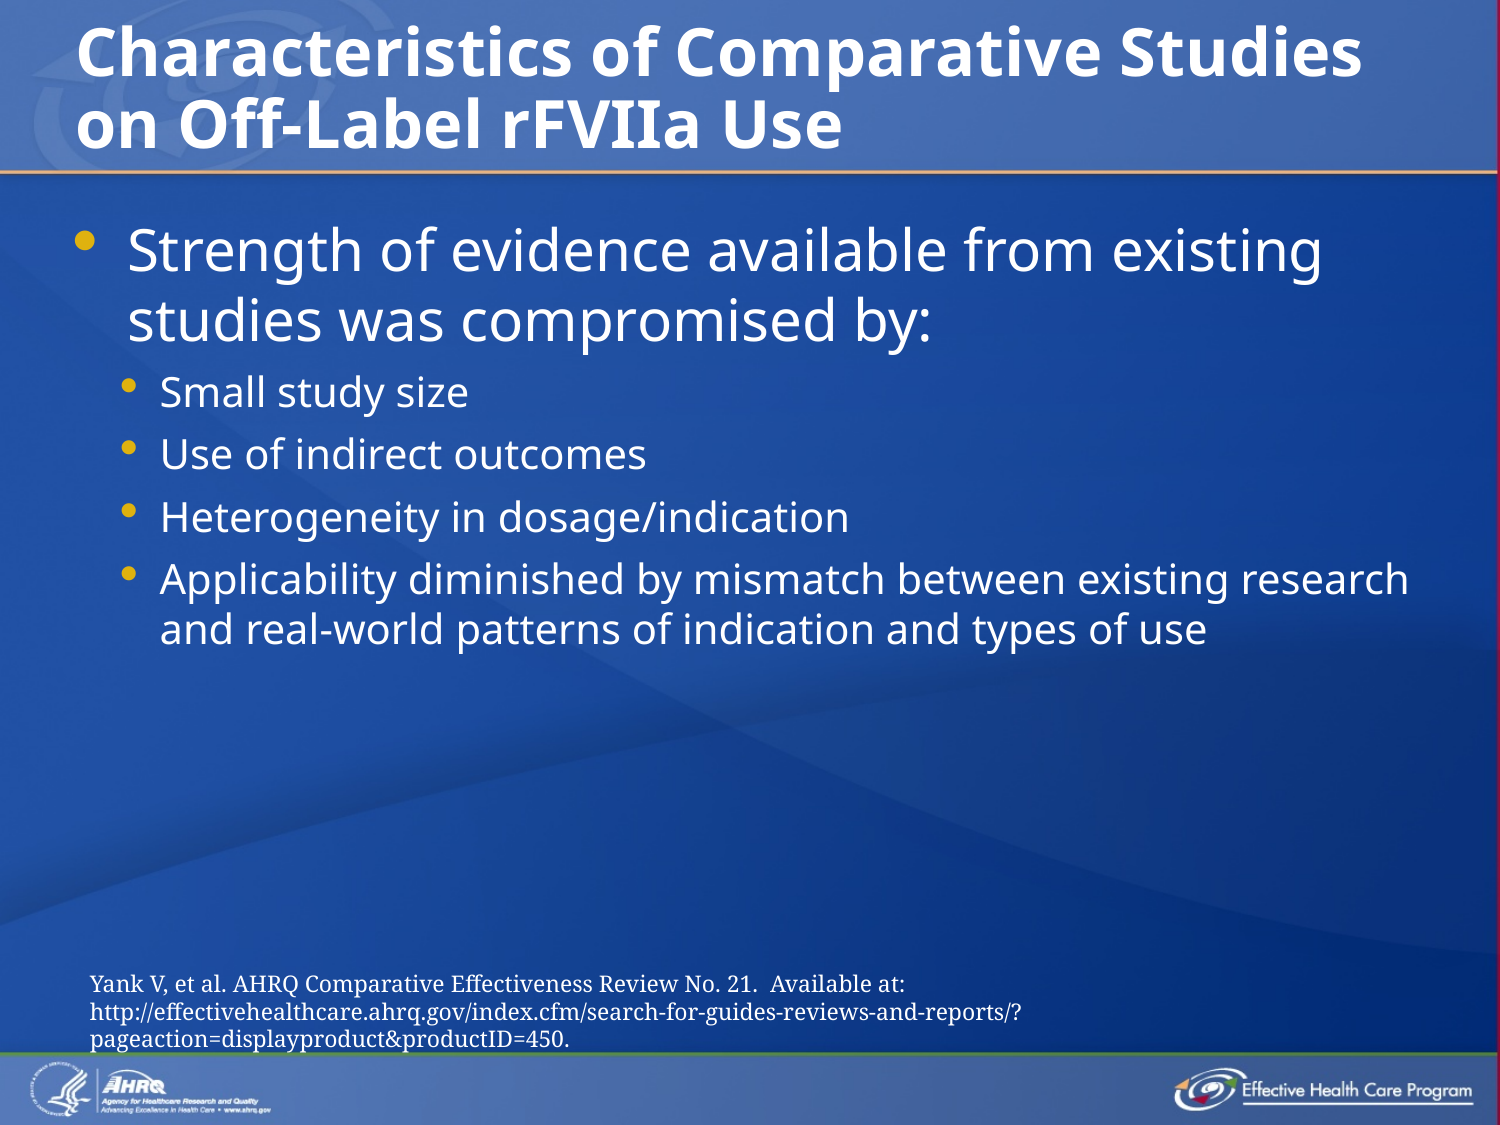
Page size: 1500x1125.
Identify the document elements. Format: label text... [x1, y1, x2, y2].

picture [0, 0, 1500, 1125]
text_box Yank V, et al. AHRQ Comparative Effectiveness Review No. 21. Available at: http://effectivehealthcare.ahrq.gov/index.cfm/search-for-guides-reviews-and-reports/?pageaction=displayproduct&productID=450. [74, 962, 1438, 1060]
title Characteristics of Comparative Studies on Off-Label rFVIIa Use [74, 21, 1426, 163]
list Strength of evidence available from existing studies was compromised by: Small study size Use of indirect outcomes Heterogeneity in dosage/indication Applicability diminished by mismatch between existing research and real-world patterns of indication and types of use [75, 213, 1425, 962]
